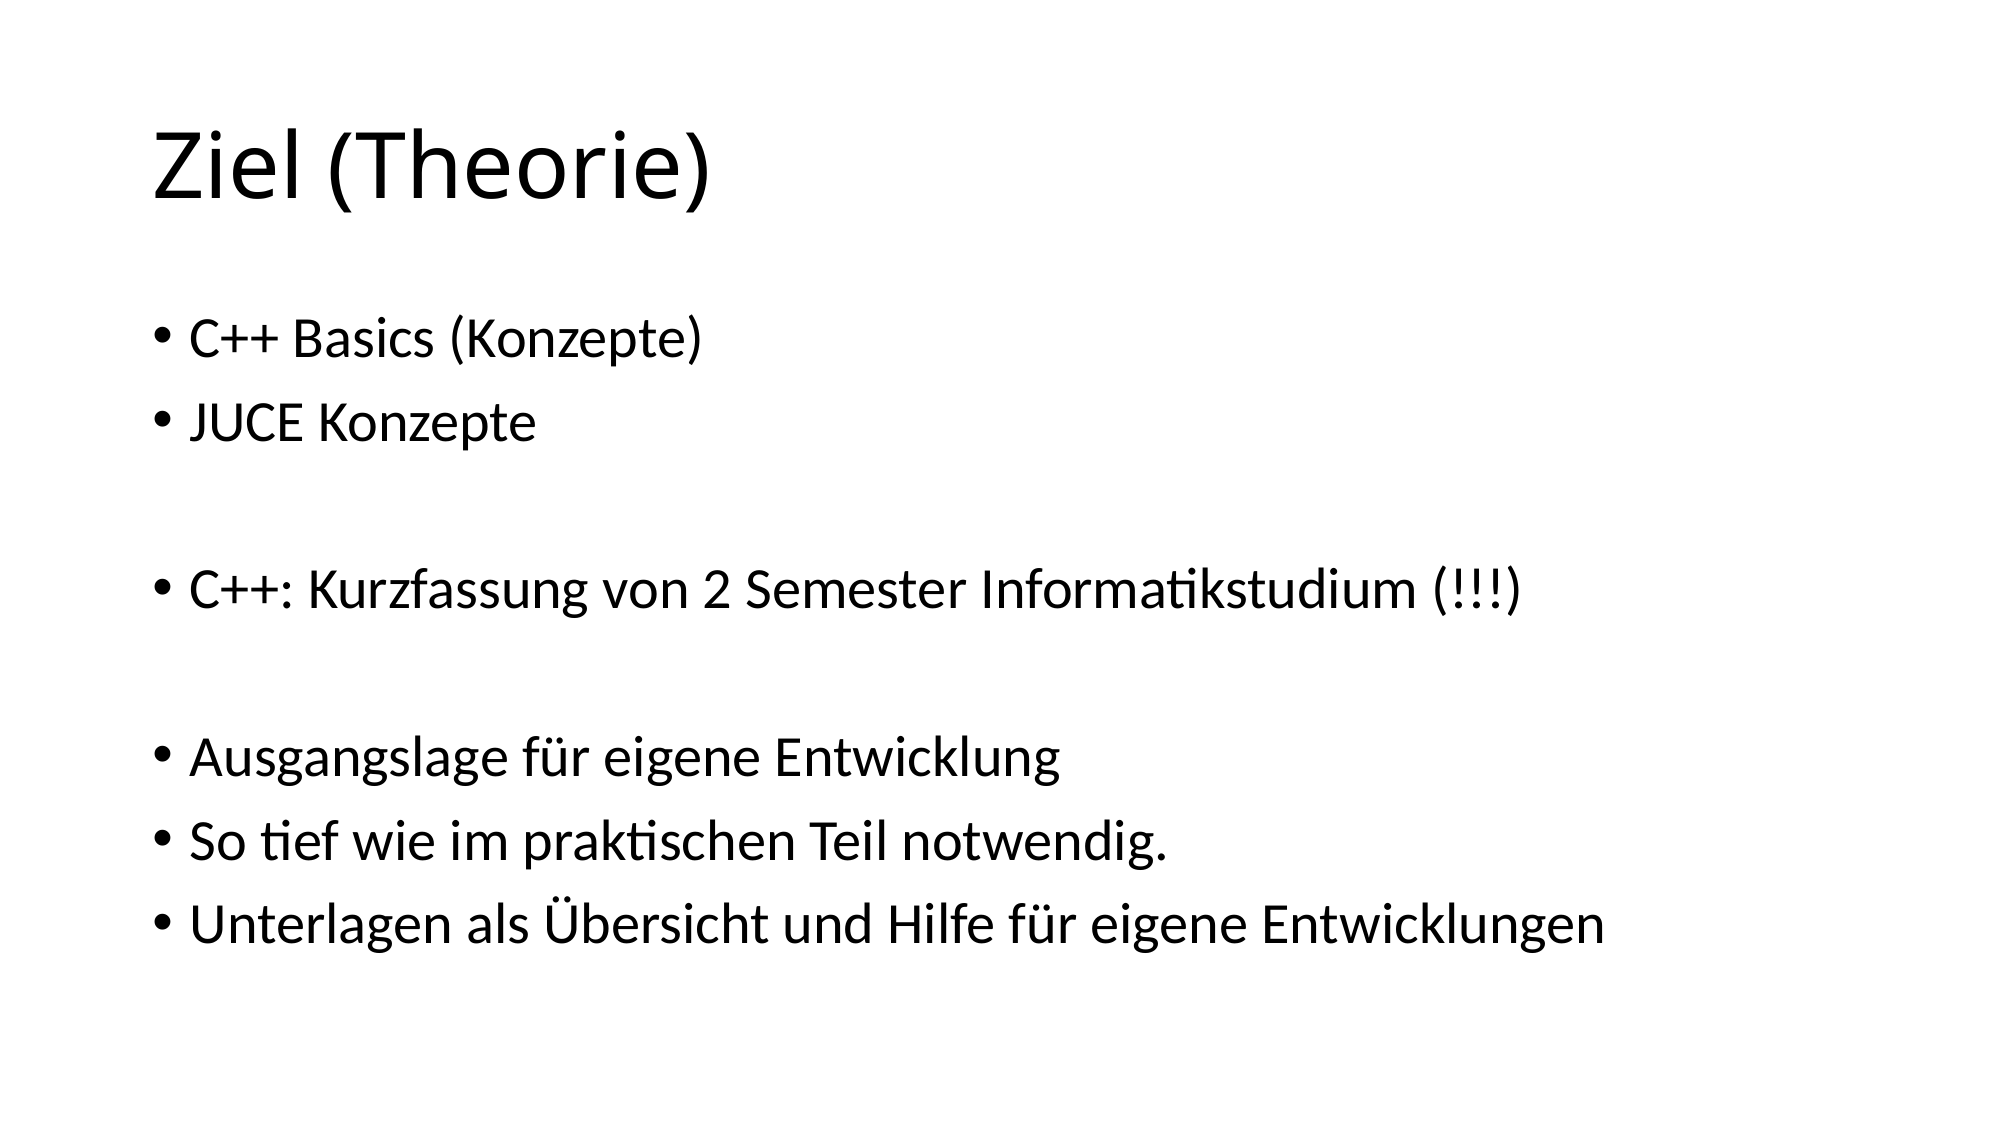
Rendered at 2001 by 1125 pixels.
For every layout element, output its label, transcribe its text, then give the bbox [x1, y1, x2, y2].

list C++ Basics (Konzepte) JUCE Konzepte C++: Kurzfassung von 2 Semester Informatikstudium (!!!) Ausgangslage für eigene Entwicklung So tief wie im praktischen Teil notwendig. Unterlagen als Übersicht und Hilfe für eigene Entwicklungen [137, 299, 1863, 1014]
title Ziel (Theorie) [137, 59, 1863, 278]
